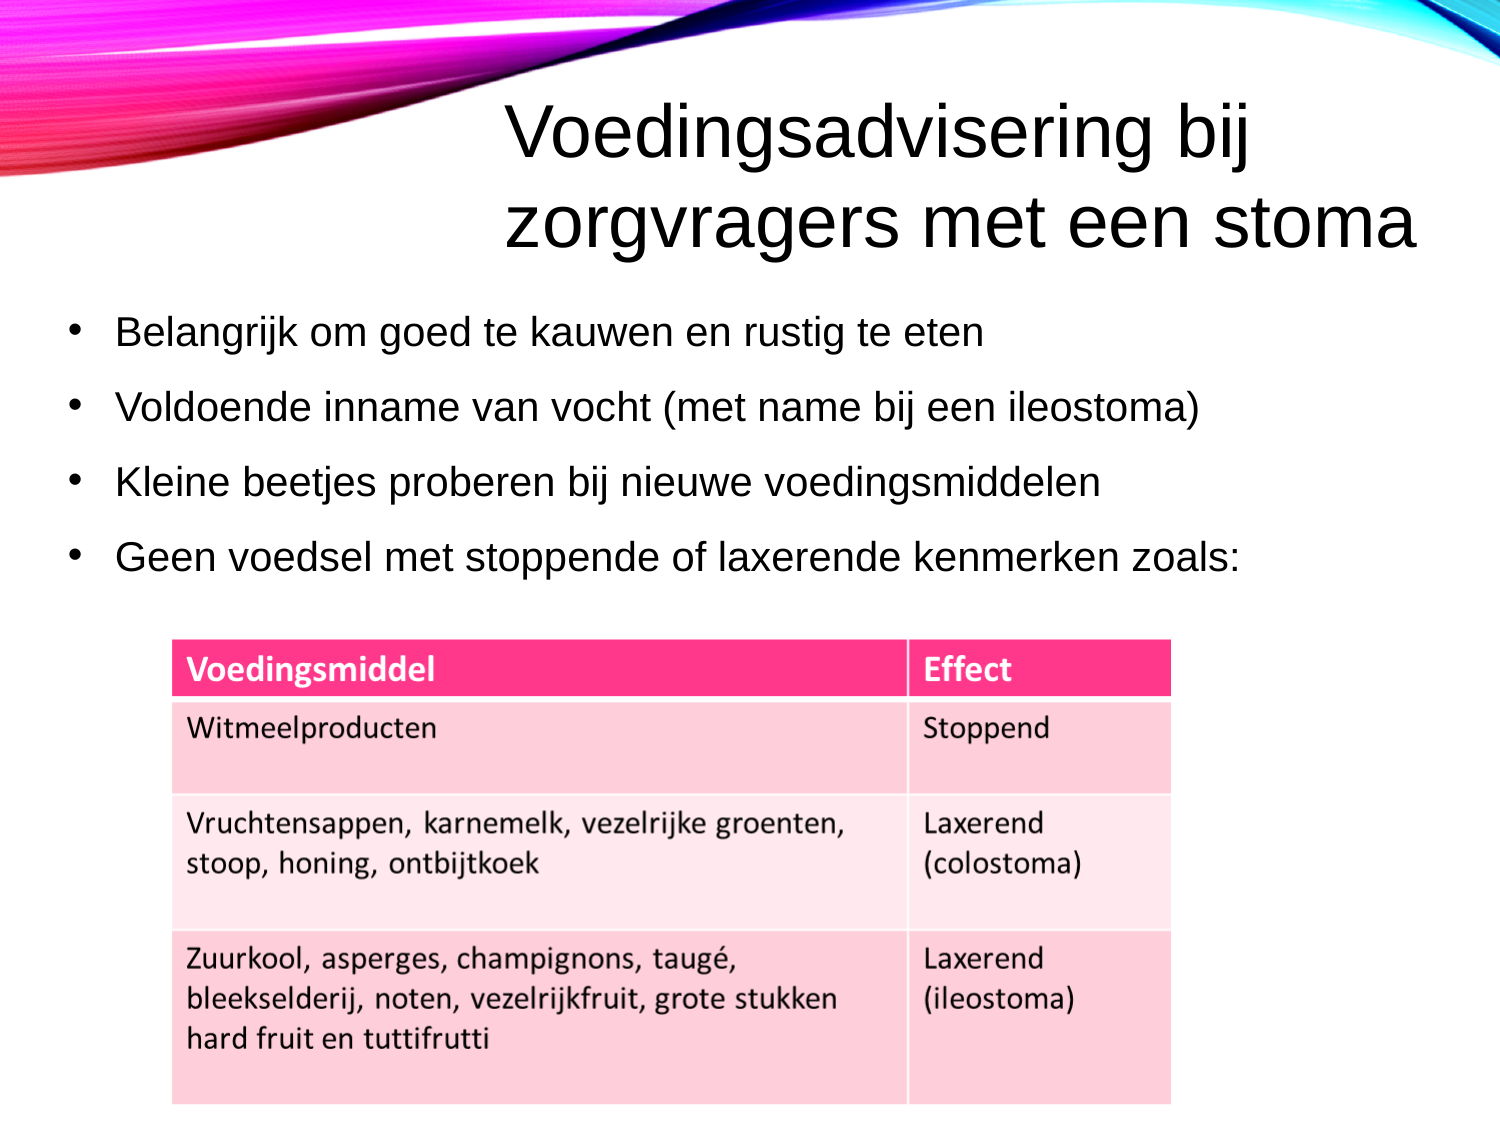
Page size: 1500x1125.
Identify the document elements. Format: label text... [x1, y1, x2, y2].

text_box Voedingsadvisering bij zorgvragers met een stoma [490, 75, 1500, 270]
picture [170, 633, 1173, 1106]
picture [0, 0, 1500, 178]
text_box Belangrijk om goed te kauwen en rustig te eten Voldoende inname van vocht (met name bij een ileostoma) Kleine beetjes proberen bij nieuwe voedingsmiddelen Geen voedsel met stoppende of laxerende kenmerken zoals: [53, 272, 1500, 835]
